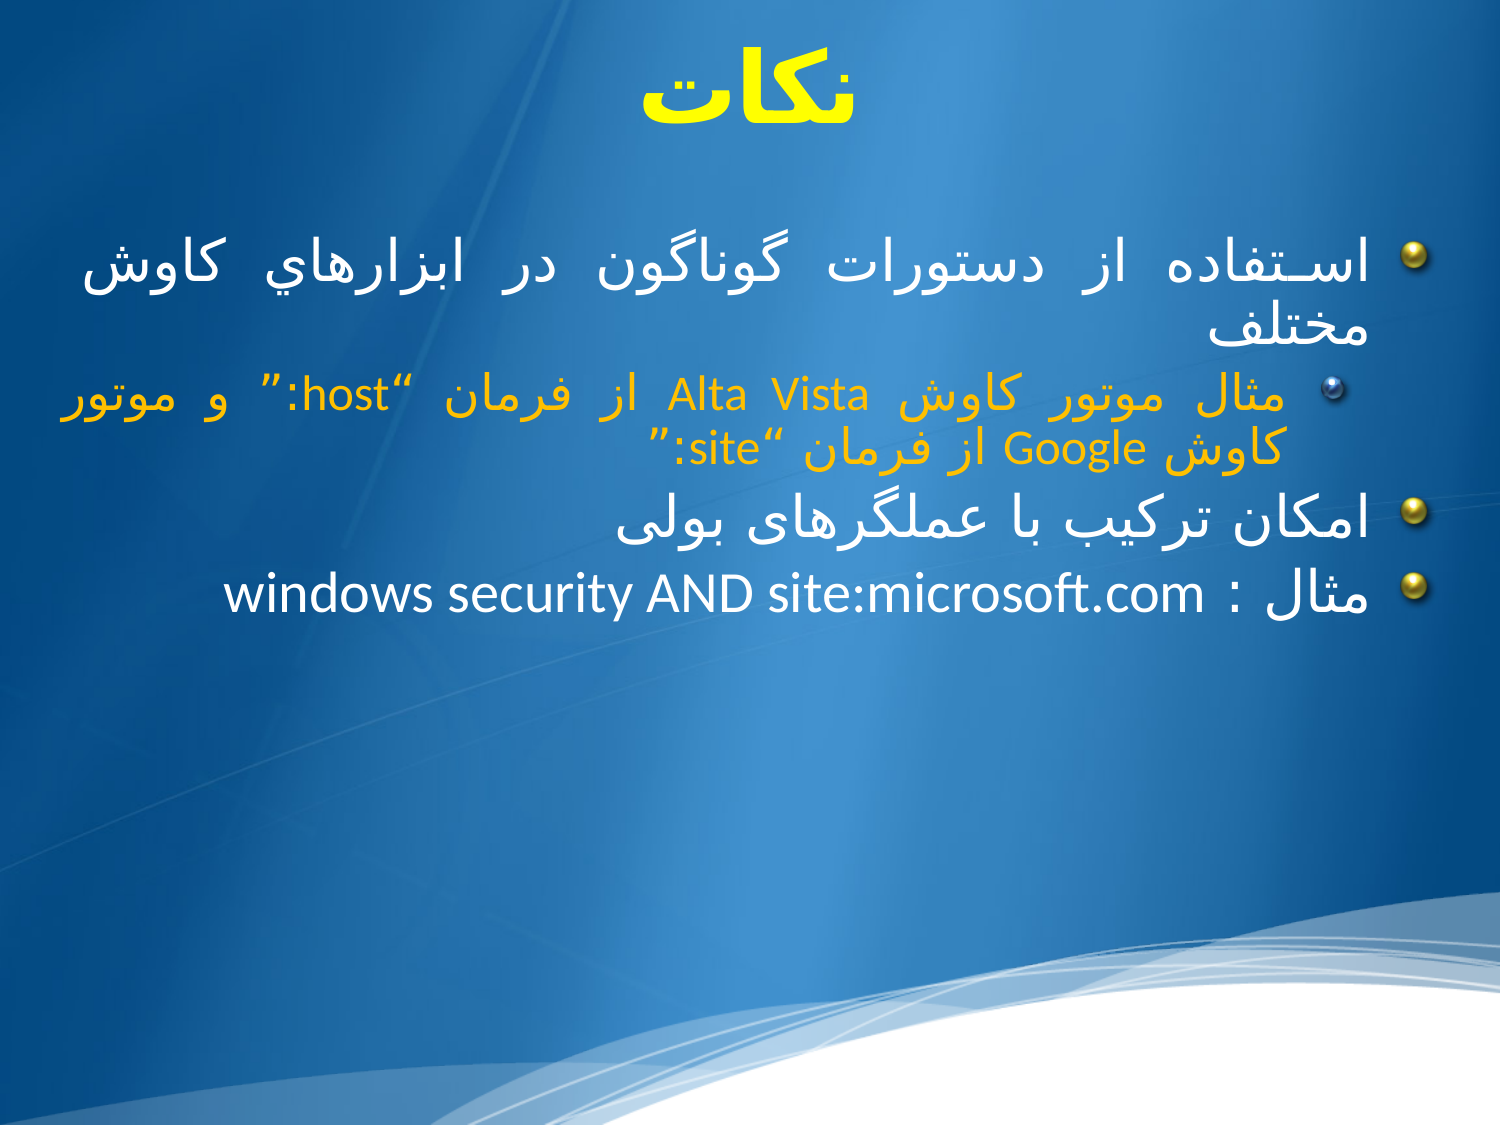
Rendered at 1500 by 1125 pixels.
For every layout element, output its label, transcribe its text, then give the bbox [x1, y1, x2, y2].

title نکات [62, 37, 1438, 231]
list استفاده از دستورات گوناگون در ابزارهاي کاوش مختلف مثال موتور کاوش Alta Vista از فرمان “host:” و موتور کاوش Google از فرمان “site:” امکان ترکیب با عملگرهای بولی مثال : windows security AND site:microsoft.com [62, 231, 1438, 595]
picture [0, 0, 1500, 1125]
